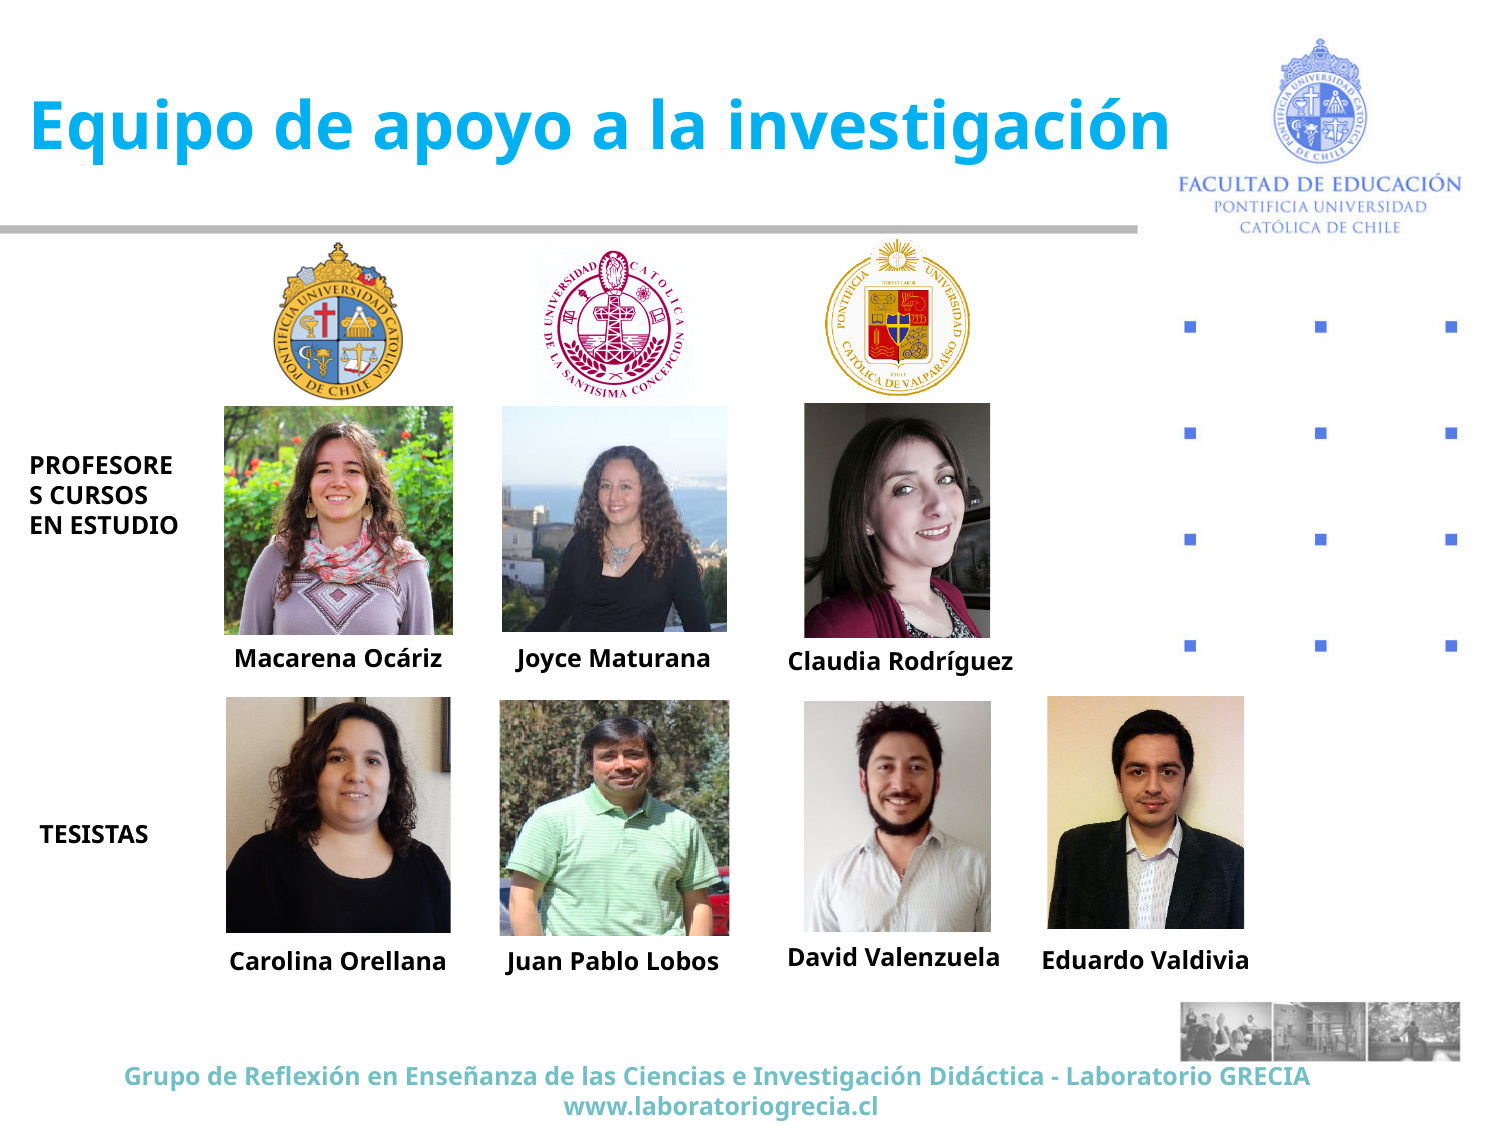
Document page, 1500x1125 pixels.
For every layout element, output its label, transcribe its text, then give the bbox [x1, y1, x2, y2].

picture [0, 0, 1500, 1125]
text_box Grupo de Reflexión en Enseñanza de las Ciencias e Investigación Didáctica - Laboratorio GRECIA www.laboratoriogrecia.cl [0, 1055, 1438, 1125]
text_box Joyce Maturana [492, 634, 737, 680]
text_box Juan Pablo Lobos [492, 937, 737, 983]
text_box David Valenzuela [754, 934, 1041, 979]
text_box Eduardo Valdivia [1002, 936, 1289, 982]
text_box PROFESORES CURSOS EN ESTUDIO [14, 442, 197, 548]
text_box Macarena Ocáriz [195, 634, 482, 680]
text_box TESISTAS [24, 811, 187, 857]
text_box Claudia Rodríguez [771, 637, 1037, 683]
text_box Equipo de apoyo a la investigación [12, 37, 1212, 208]
text_box Carolina Orellana [195, 937, 482, 983]
